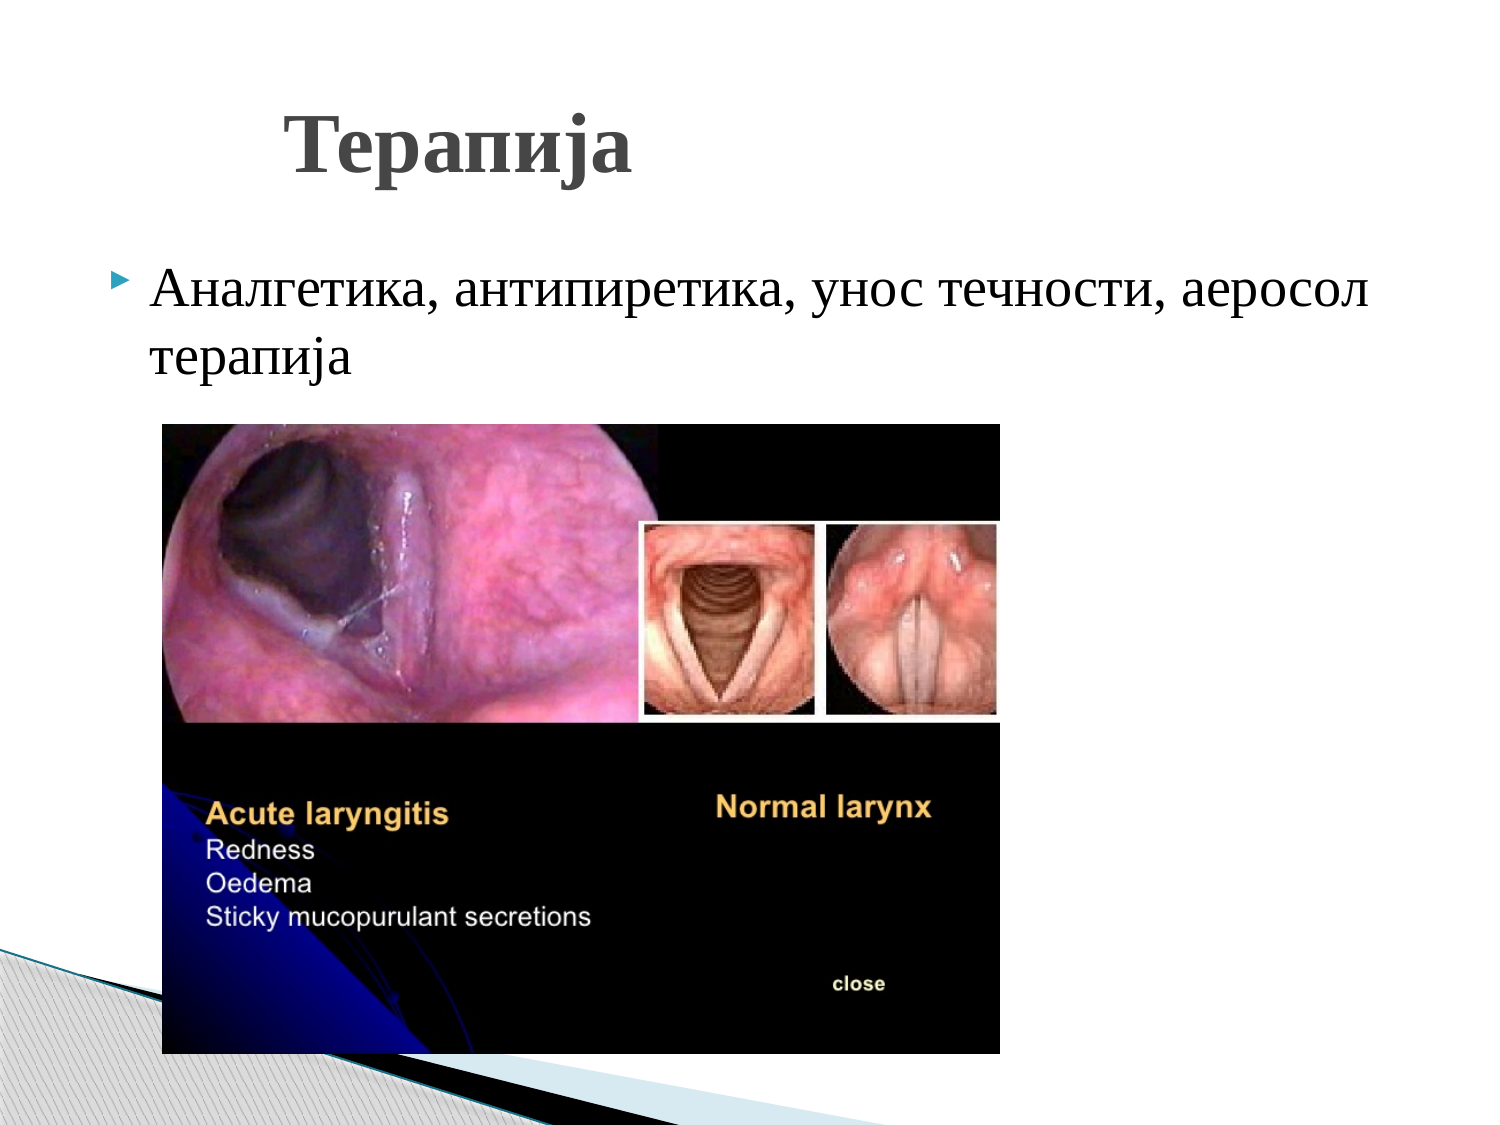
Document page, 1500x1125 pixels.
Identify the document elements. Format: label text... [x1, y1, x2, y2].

list Аналгетика, антипиретика, унос течности, аеросол терапија [74, 242, 1426, 986]
title Терапија [75, 45, 1425, 233]
picture [162, 424, 1001, 1054]
